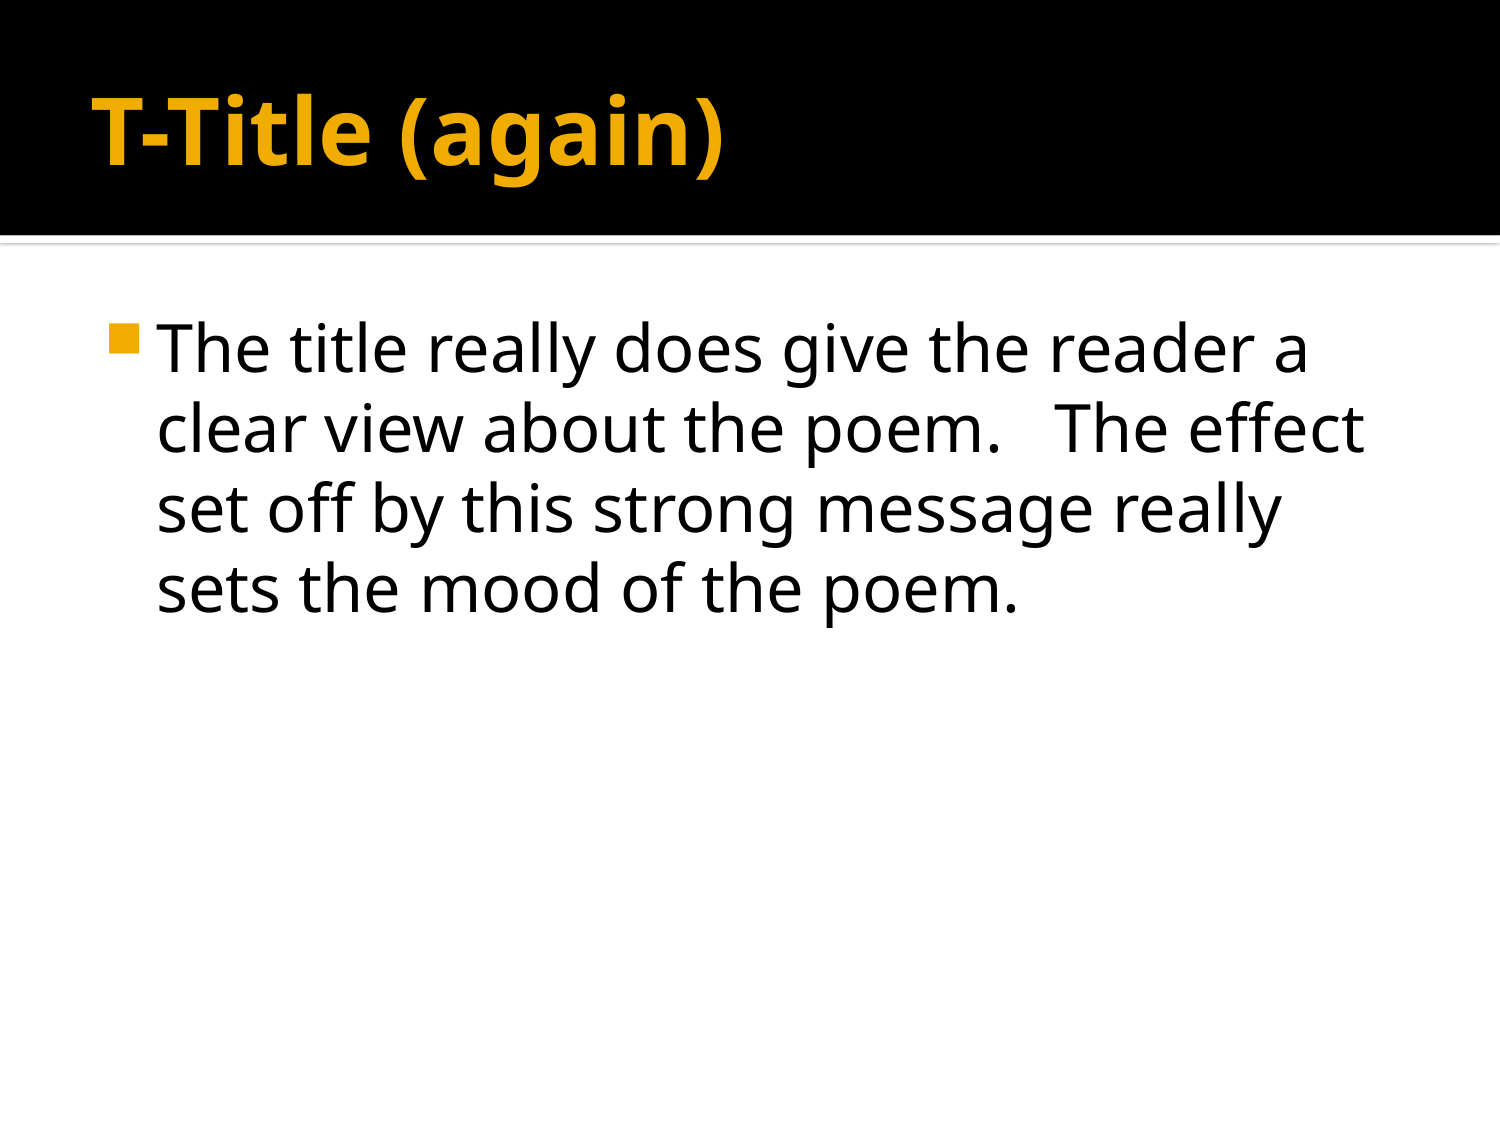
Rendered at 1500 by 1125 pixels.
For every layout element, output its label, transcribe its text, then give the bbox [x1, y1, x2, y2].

title T-Title (again) [75, 25, 1425, 231]
list The title really does give the reader a clear view about the poem. The effect set off by this strong message really sets the mood of the poem. [75, 291, 1425, 1050]
